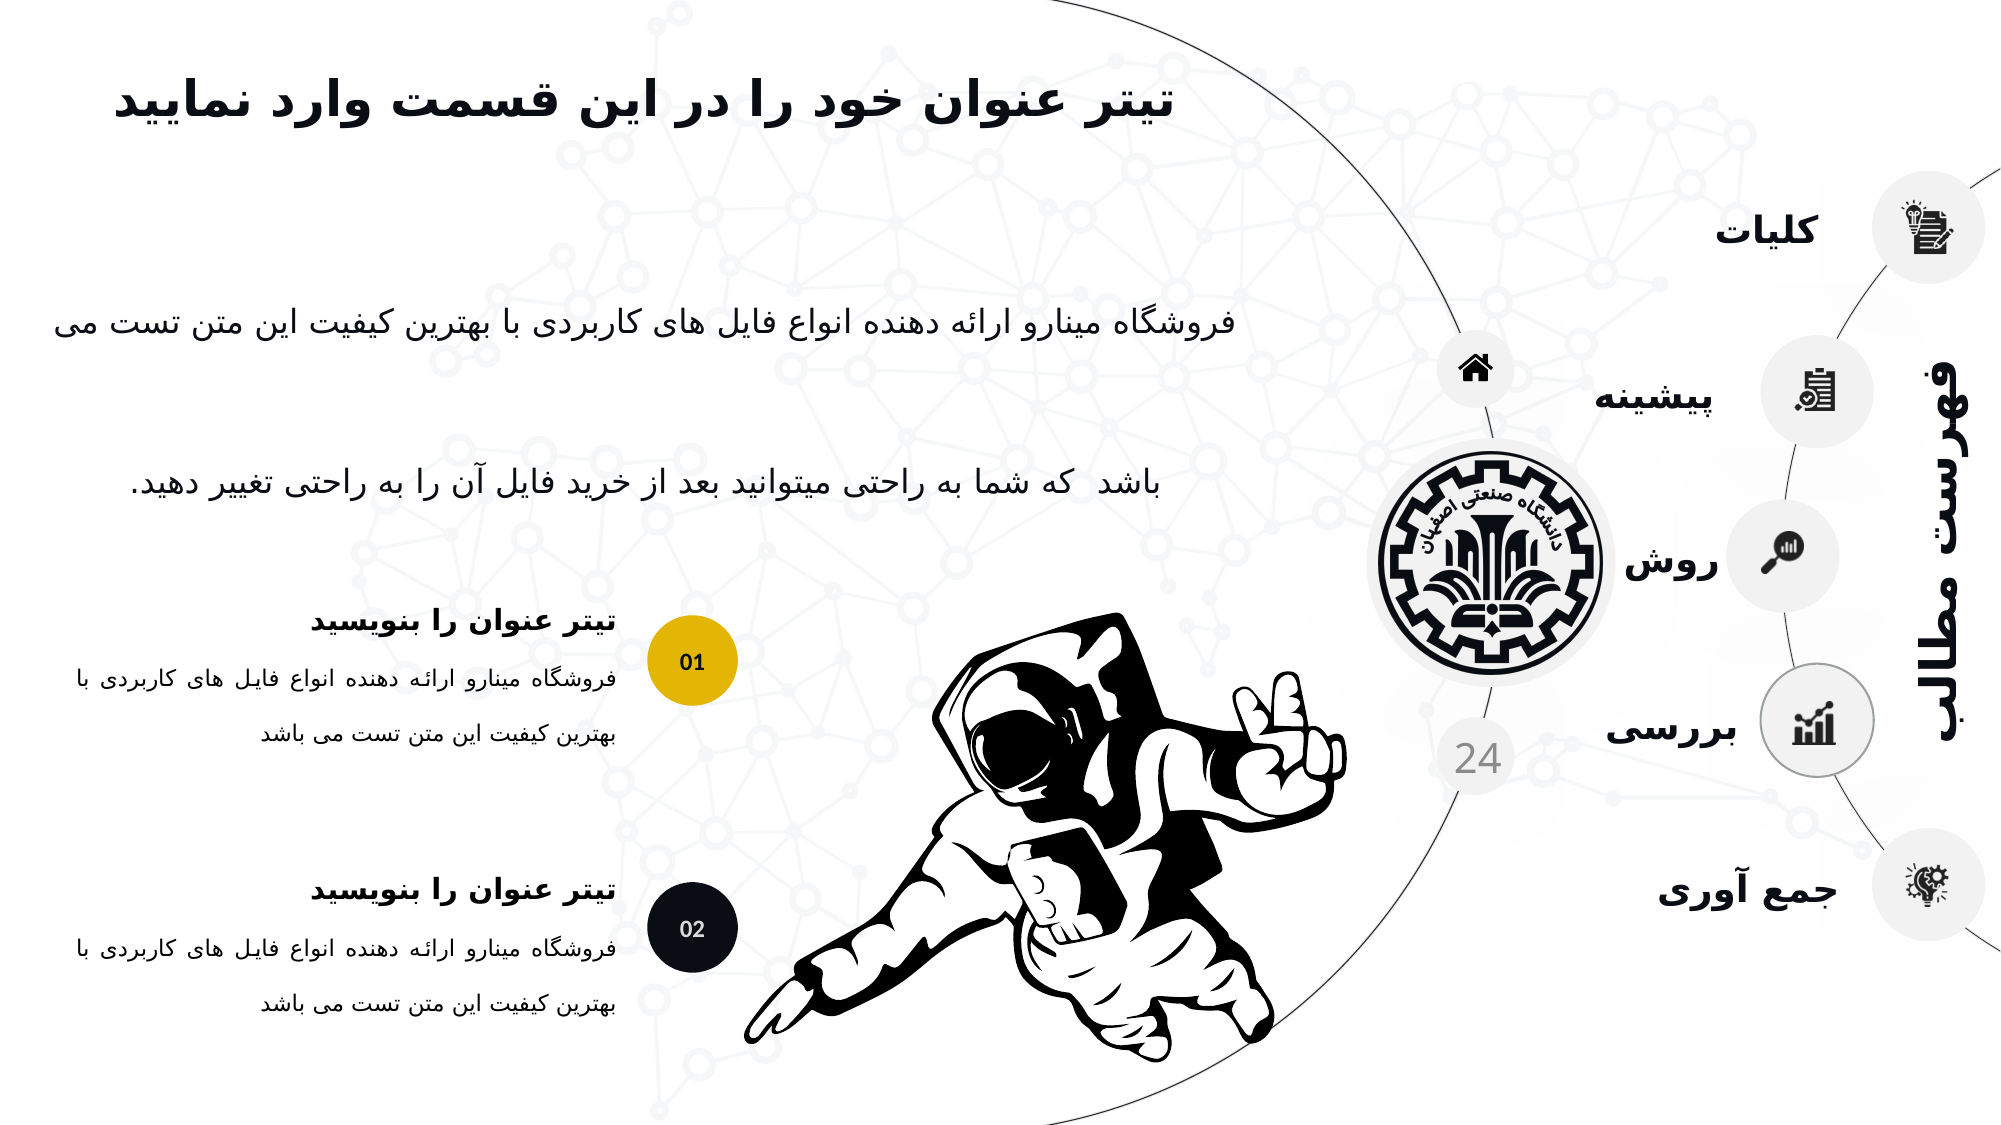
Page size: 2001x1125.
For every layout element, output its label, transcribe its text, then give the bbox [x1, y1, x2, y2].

text_box 01 [646, 614, 728, 707]
text_box تیتر عنوان را بنویسید فروشگاه مینارو ارائه دهنده انواع فایل های کاربردی با بهترین کیفیت این متن تست می باشد [58, 828, 632, 1023]
picture [1761, 531, 1804, 574]
text_box 02 [646, 881, 714, 974]
text_box پیشینه [1534, 363, 1774, 424]
text_box بررسی [1552, 694, 1792, 755]
text_box تیتر عنوان را بنویسید فروشگاه مینارو ارائه دهنده انواع فایل های کاربردی با بهترین کیفیت این متن تست می باشد [58, 559, 632, 754]
picture [1792, 701, 1836, 745]
picture [1905, 863, 1949, 907]
text_box فهرست مطالب [1899, 328, 1974, 776]
picture [1458, 350, 1493, 385]
text_box تیتر عنوان خود را در این قسمت وارد نمایید [37, 58, 1254, 134]
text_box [714, 630, 1362, 1084]
text_box فروشگاه مینارو ارائه دهنده انواع فایل های کاربردی با بهترین کیفیت این متن تست می باشد که شما به راحتی میتوانید بعد از خرید فایل آن را به راحتی تغییر دهید. [37, 173, 1254, 508]
picture [1792, 368, 1836, 412]
text_box جمع آوری [1628, 857, 1868, 918]
text_box روش [1603, 528, 1792, 588]
picture [1378, 451, 1603, 675]
slide_number 24 [1421, 727, 1535, 788]
text_box کلیات [1665, 198, 1868, 259]
picture [1899, 198, 1955, 255]
